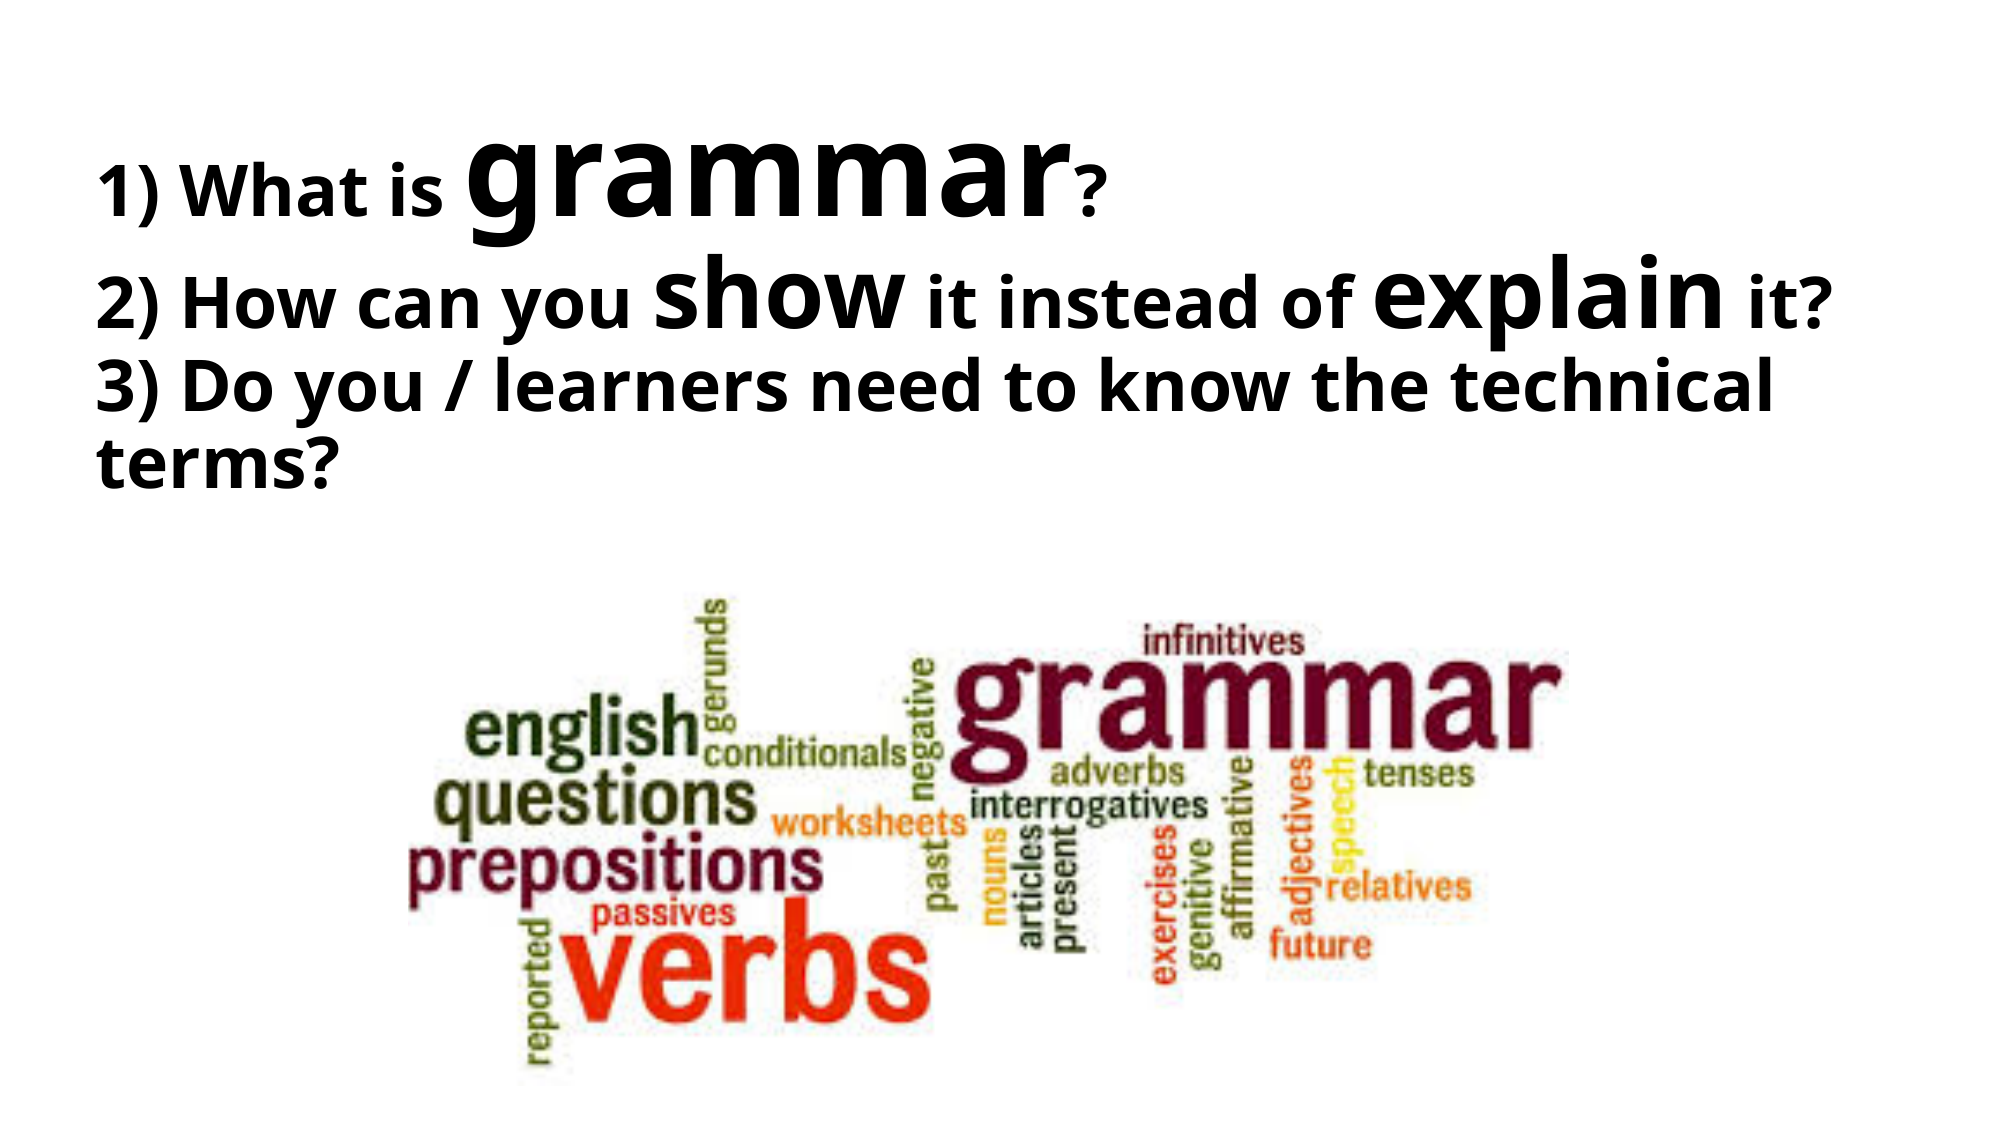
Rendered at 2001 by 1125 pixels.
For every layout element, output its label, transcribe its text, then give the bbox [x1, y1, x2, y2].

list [408, 566, 1569, 1086]
title 1) What is grammar? 2) How can you show it instead of explain it? 3) Do you / learners need to know the technical terms? [80, 59, 1863, 548]
